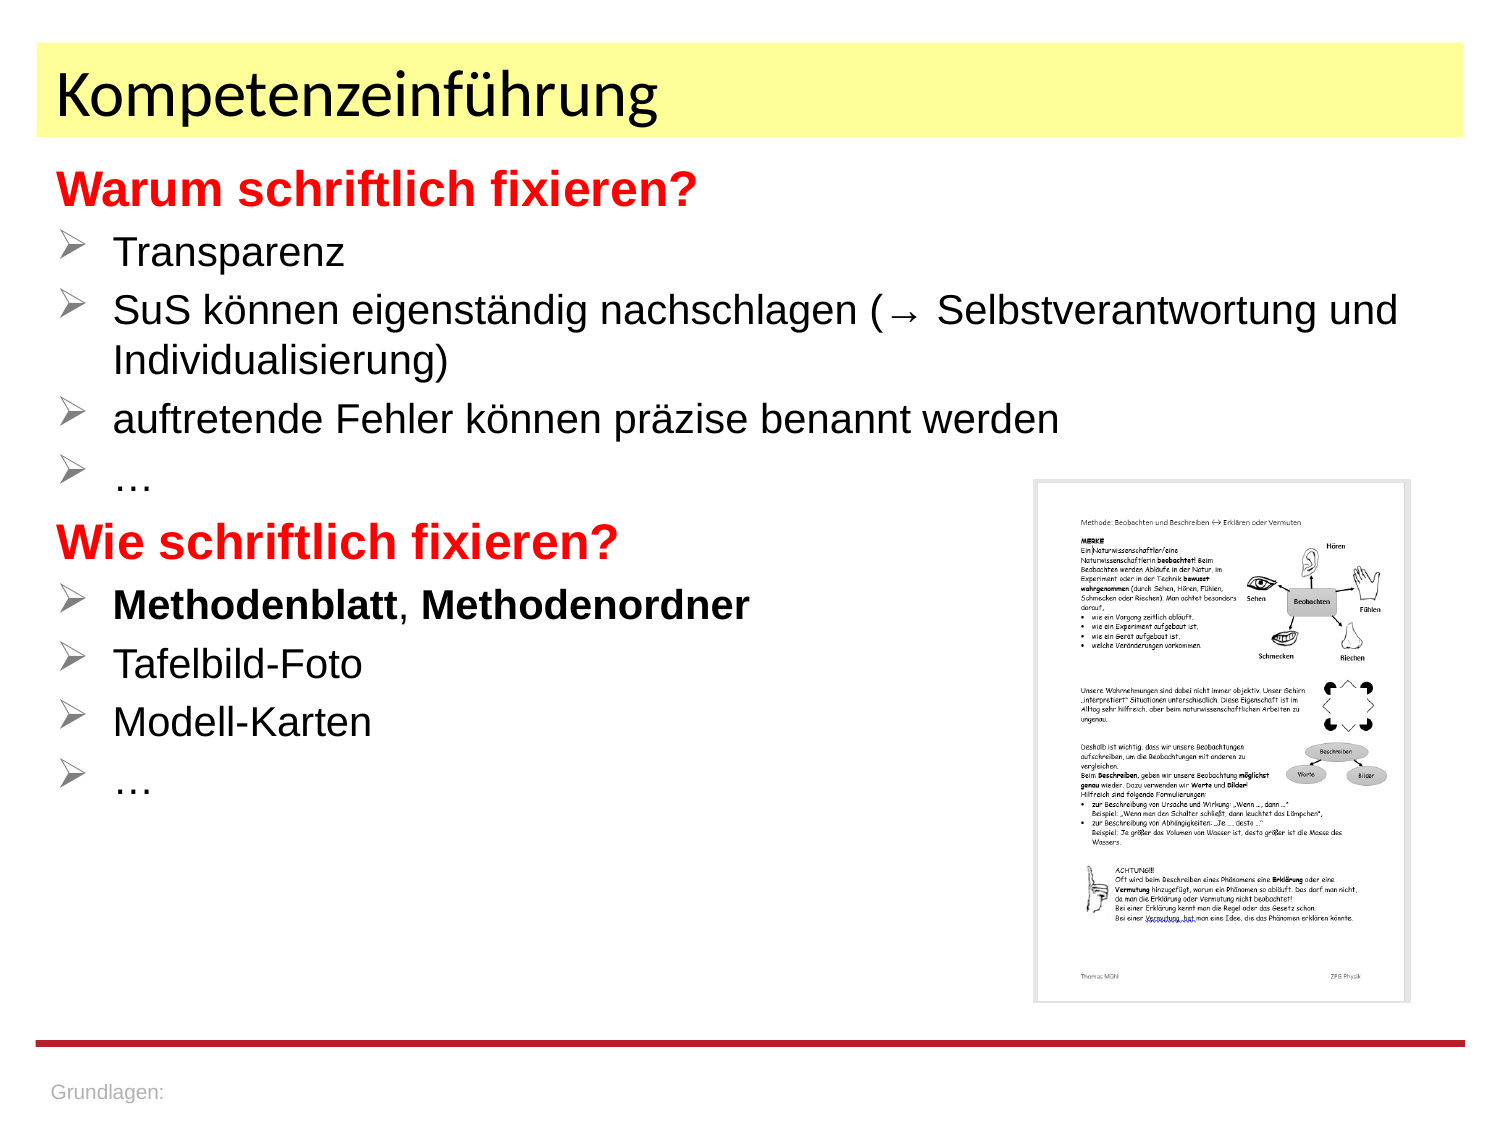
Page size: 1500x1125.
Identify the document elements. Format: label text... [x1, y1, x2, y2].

title Kompetenzeinführung [41, 42, 1459, 149]
list Warum schriftlich fixieren? Transparenz SuS können eigenständig nachschlagen (→ Selbstverantwortung und Individualisierung) auftretende Fehler können präzise benannt werden … Wie schriftlich fixieren? Methodenblatt, Methodenordner Tafelbild-Foto Modell-Karten … [41, 149, 1459, 1035]
picture [1033, 479, 1412, 1003]
footer Grundlagen: [35, 1061, 768, 1122]
